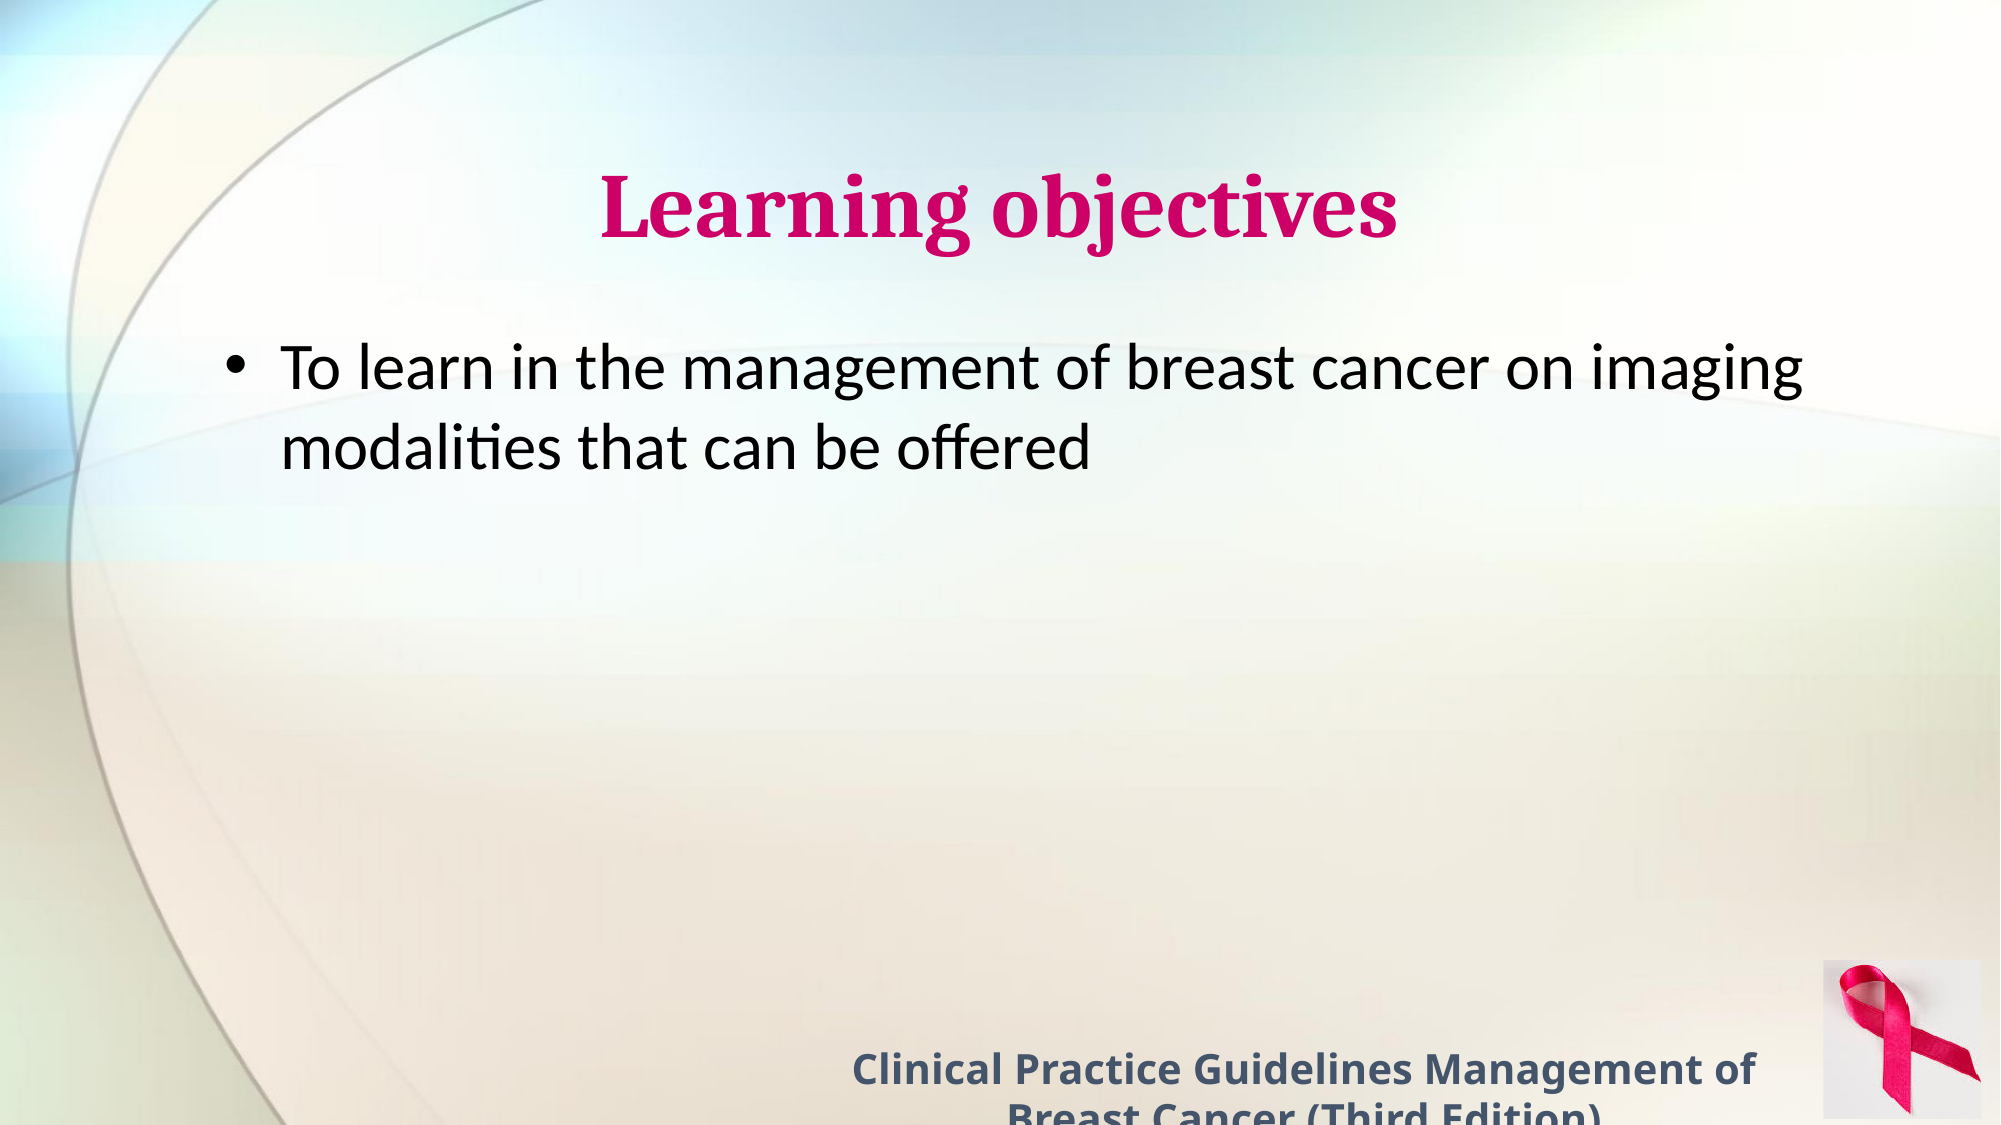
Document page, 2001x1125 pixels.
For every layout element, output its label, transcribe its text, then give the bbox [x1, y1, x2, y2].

text_box Clinical Practice Guidelines Management of Breast Cancer (Third Edition) [788, 1035, 1820, 1125]
title Learning objectives [249, 41, 1750, 264]
subtitle To learn in the management of breast cancer on imaging modalities that can be offered [165, 315, 1824, 1061]
picture [0, 0, 2001, 1125]
